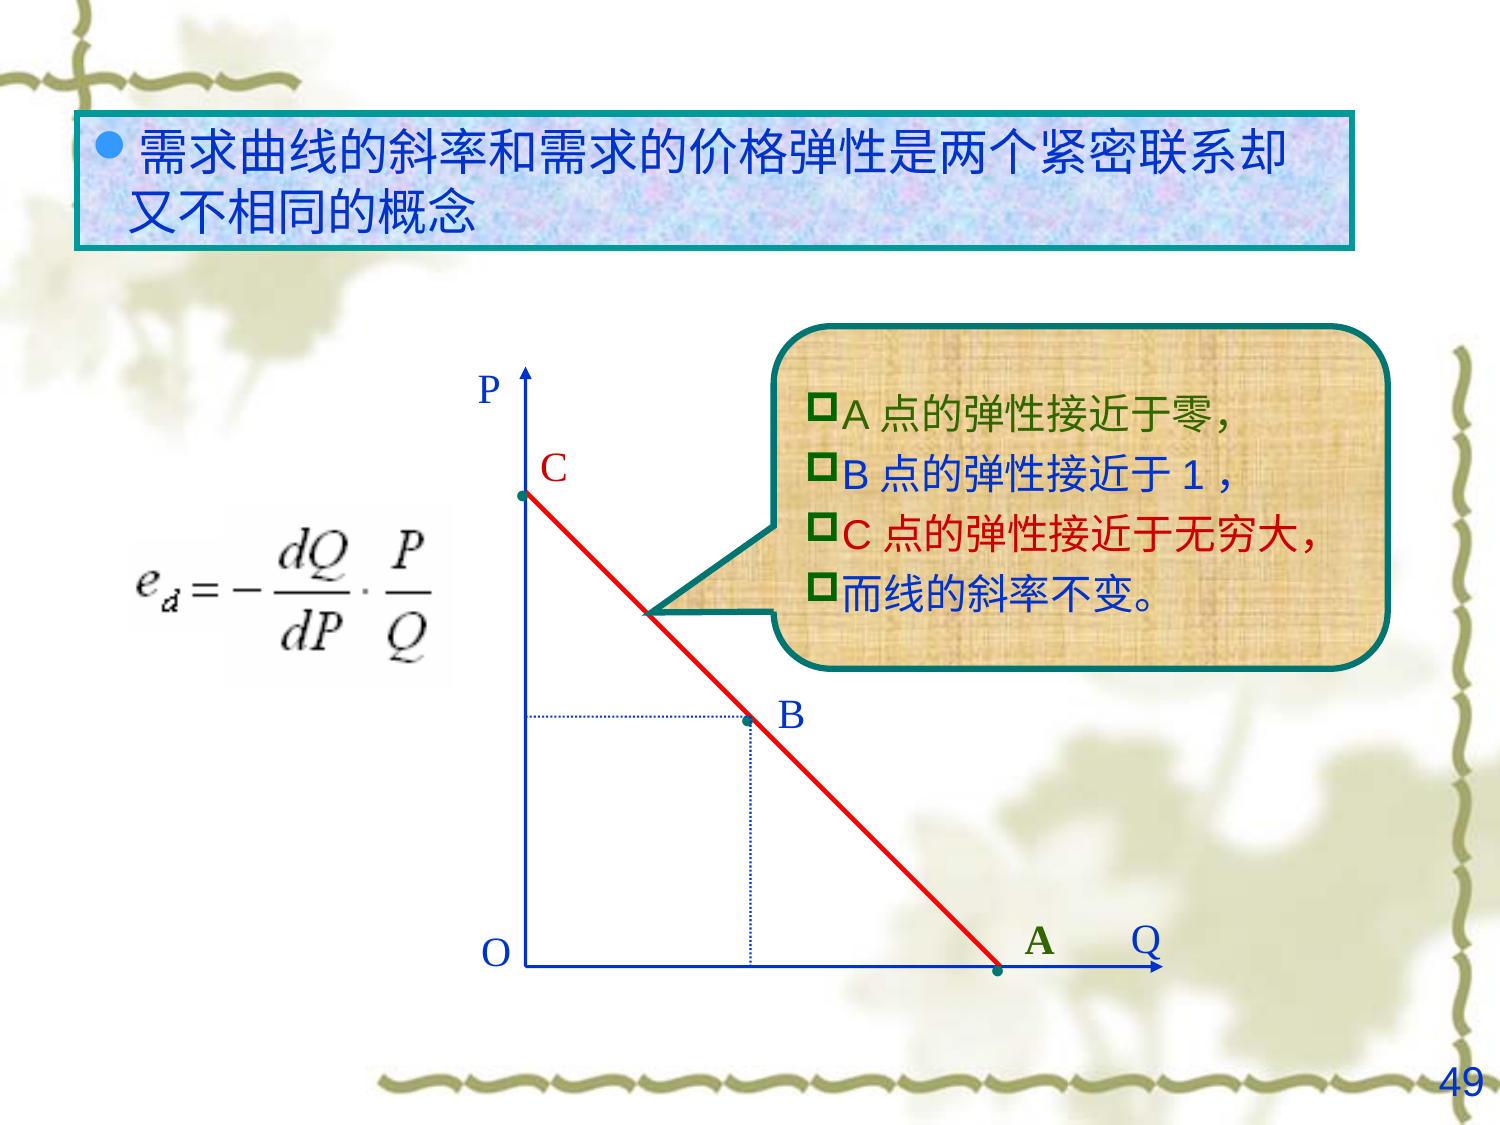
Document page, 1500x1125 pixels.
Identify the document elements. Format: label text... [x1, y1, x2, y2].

text_box A点的弹性接近于零， B点的弹性接近于1， C点的弹性接近于无穷大， 而线的斜率不变。 [651, 326, 1388, 669]
text_box ● [725, 696, 762, 742]
slide_number 49 [1080, 1046, 1500, 1125]
text_box A [1009, 905, 1085, 970]
text_box 需求曲线的斜率和需求的价格弹性是两个紧密联系却又不相同的概念 [76, 113, 1353, 249]
text_box O [466, 916, 529, 982]
text_box ● [500, 471, 576, 517]
text_box [519, 366, 532, 432]
text_box C [525, 432, 601, 498]
text_box ● [975, 946, 1051, 992]
picture [0, 0, 1500, 1125]
text_box Q [1116, 904, 1192, 970]
text_box B [762, 679, 838, 744]
text_box P [462, 354, 513, 419]
